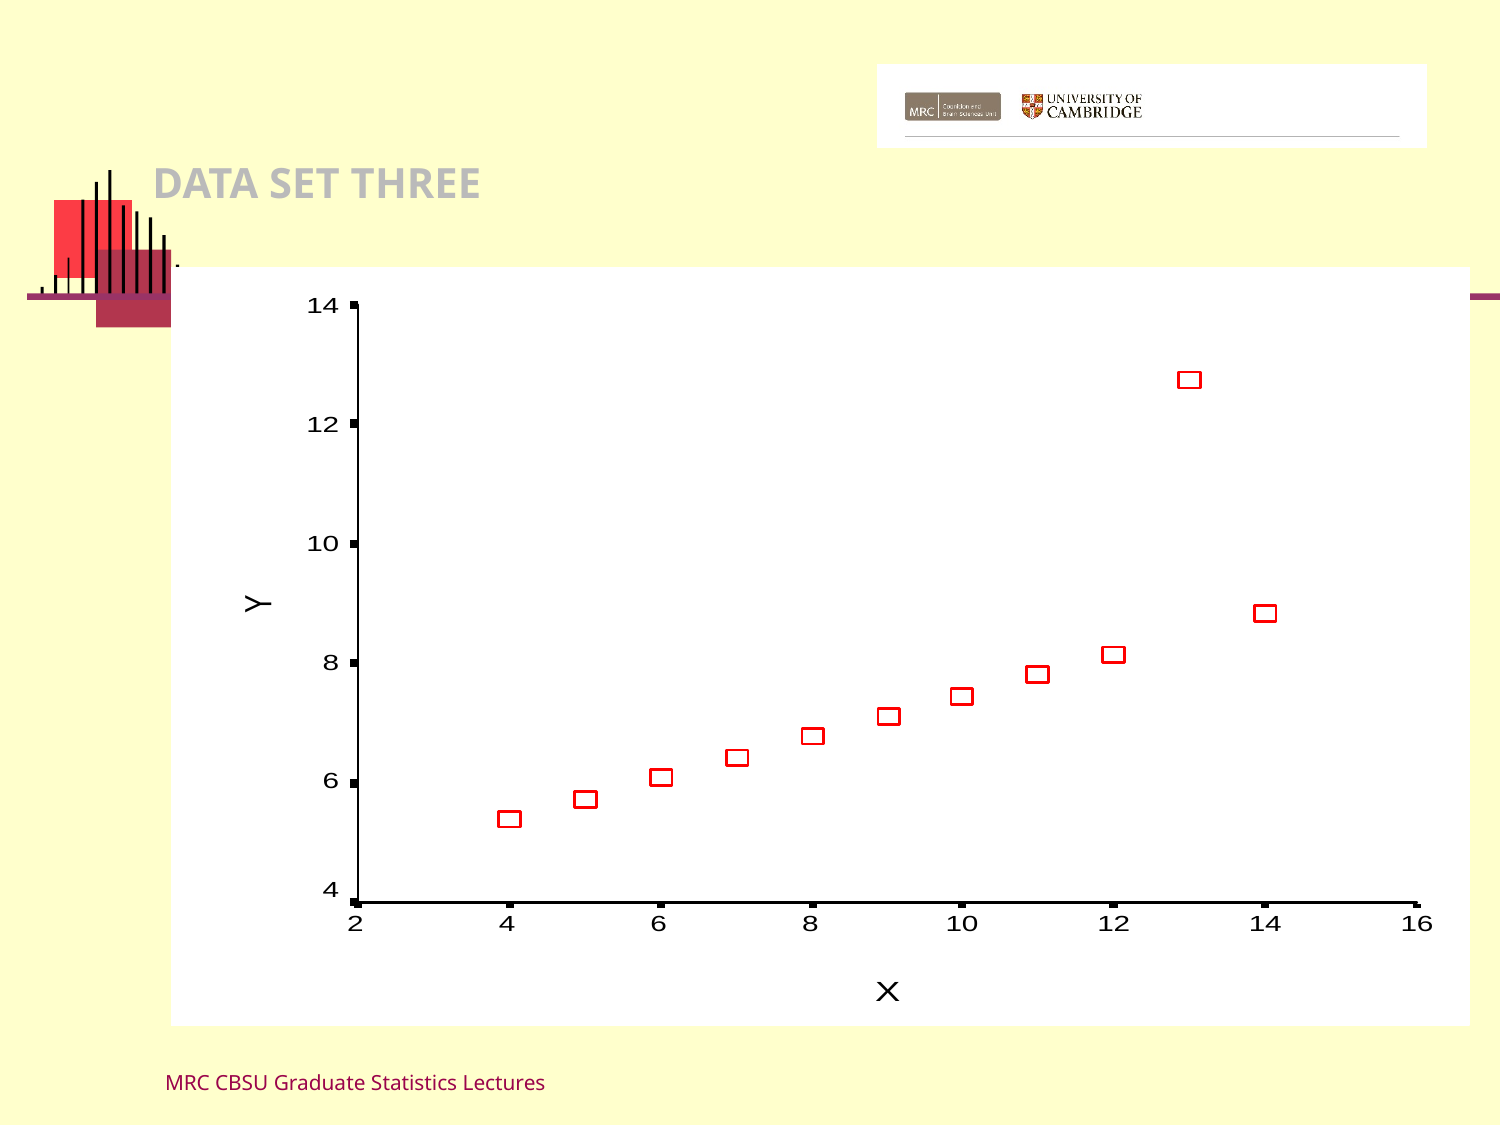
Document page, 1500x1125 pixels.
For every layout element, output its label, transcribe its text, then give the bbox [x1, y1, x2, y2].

title DATA SET THREE [137, 137, 988, 233]
footer MRC CBSU Graduate Statistics Lectures [149, 1062, 988, 1101]
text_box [170, 266, 1472, 1043]
picture [877, 64, 1427, 148]
